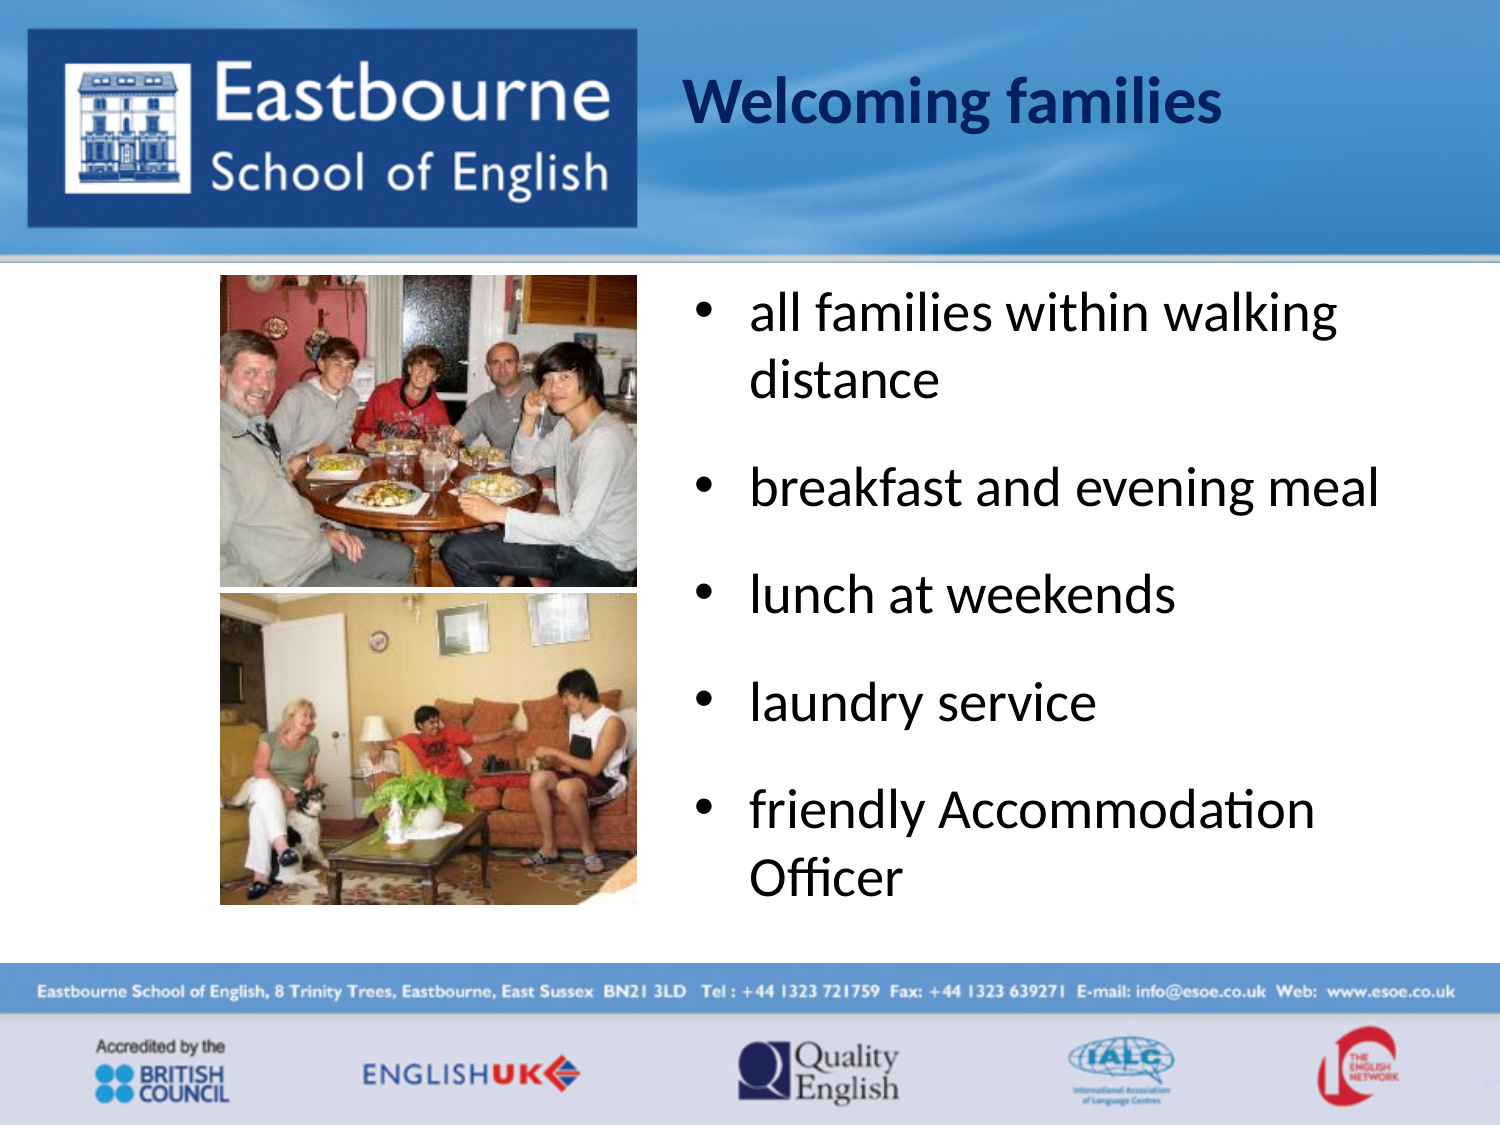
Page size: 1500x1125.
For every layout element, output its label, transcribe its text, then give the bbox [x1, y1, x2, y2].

picture [0, 963, 1500, 1125]
picture [220, 274, 637, 588]
list all families within walking distance breakfast and evening meal lunch at weekends laundry service friendly Accommodation Officer [679, 267, 1483, 917]
title Welcoming families [667, 49, 1459, 228]
picture [220, 593, 637, 906]
picture [0, 0, 1500, 263]
